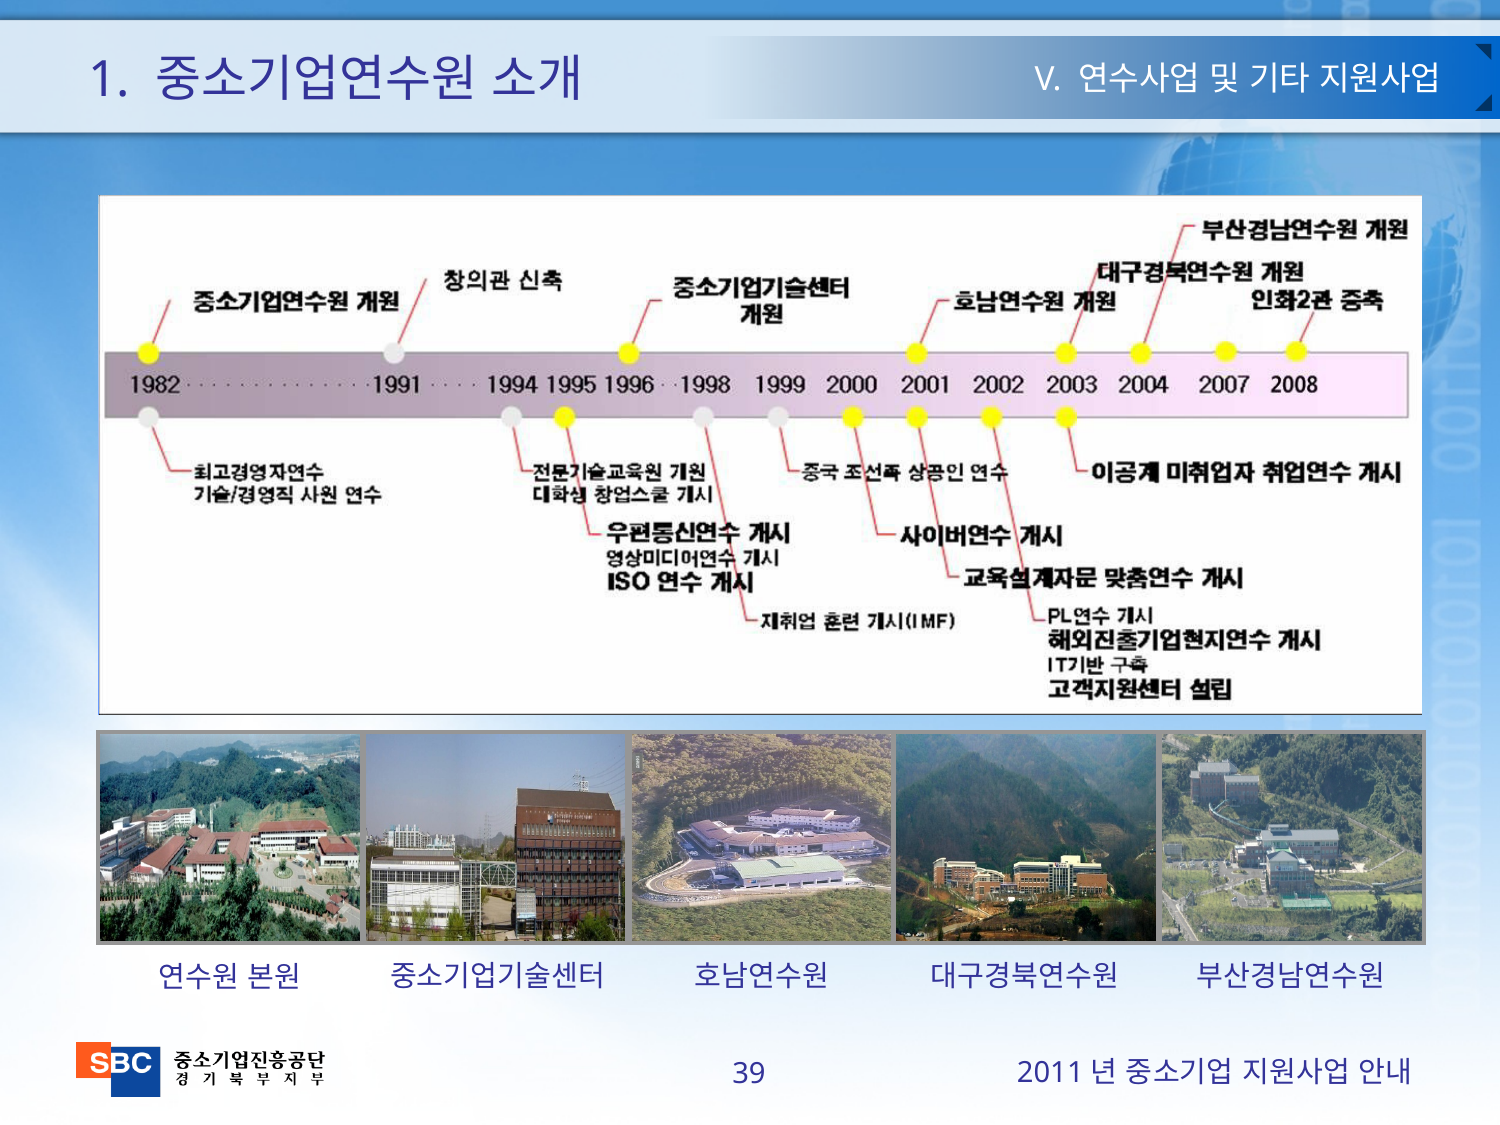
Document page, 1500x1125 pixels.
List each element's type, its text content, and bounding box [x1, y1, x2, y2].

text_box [98, 194, 1422, 1002]
text_box V. 연수사업 및 기타 지원사업 [1011, 49, 1457, 105]
picture [0, 0, 1500, 1125]
text_box 1. 중소기업연수원 소개 [73, 38, 599, 114]
